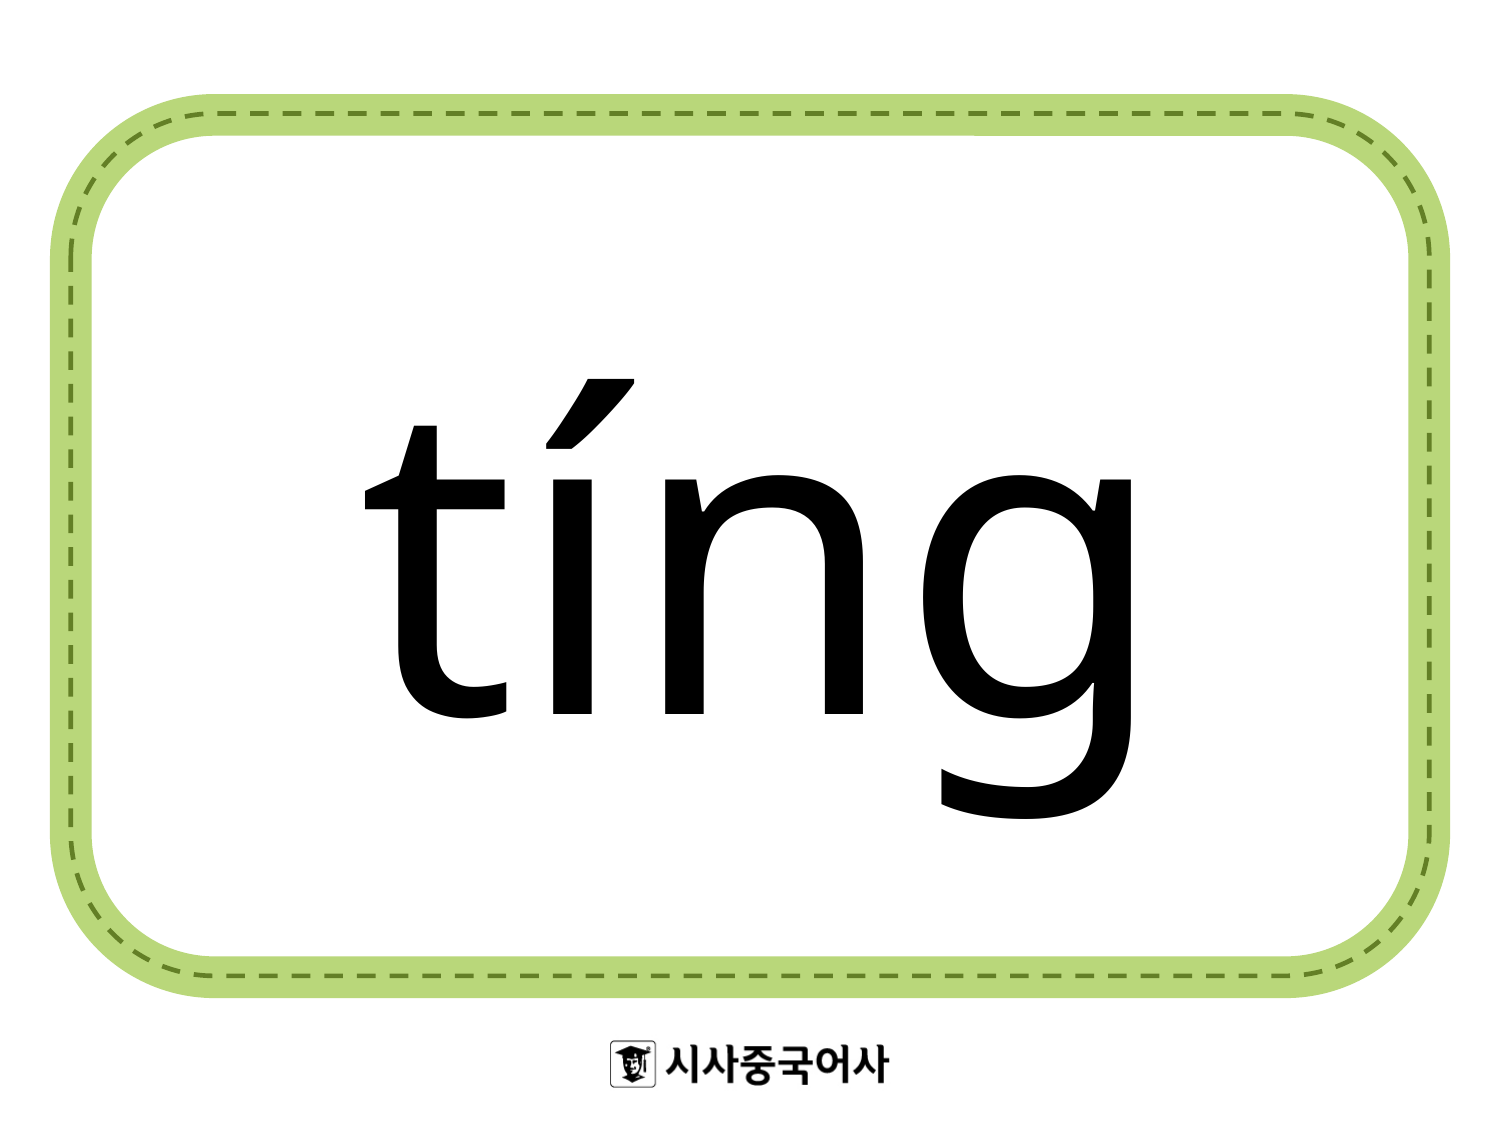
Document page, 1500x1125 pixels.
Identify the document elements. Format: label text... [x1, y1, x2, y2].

text_box tíng [159, 208, 1368, 871]
picture [602, 1034, 898, 1094]
